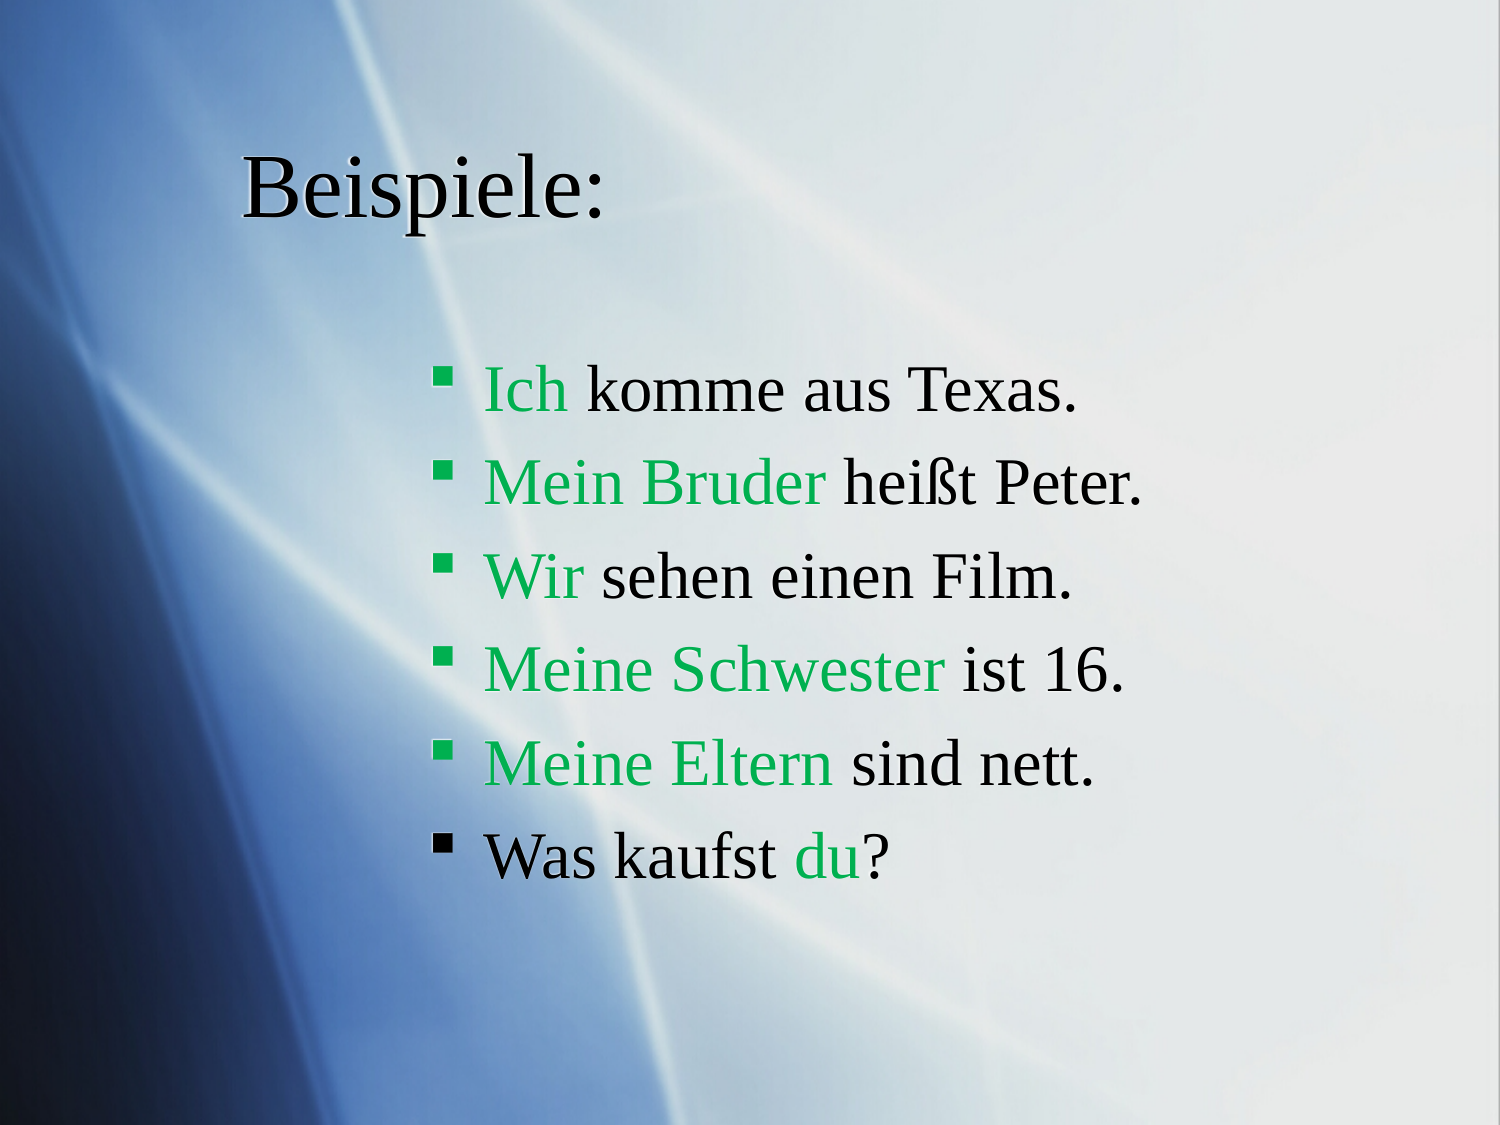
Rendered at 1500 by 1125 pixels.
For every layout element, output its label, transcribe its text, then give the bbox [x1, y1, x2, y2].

picture [0, 0, 1500, 1125]
list Ich komme aus Texas. Mein Bruder heißt Peter. Wir sehen einen Film. Meine Schwester ist 16. Meine Eltern sind nett. Was kaufst du? [412, 337, 1500, 913]
title Beispiele: [0, 87, 1063, 276]
